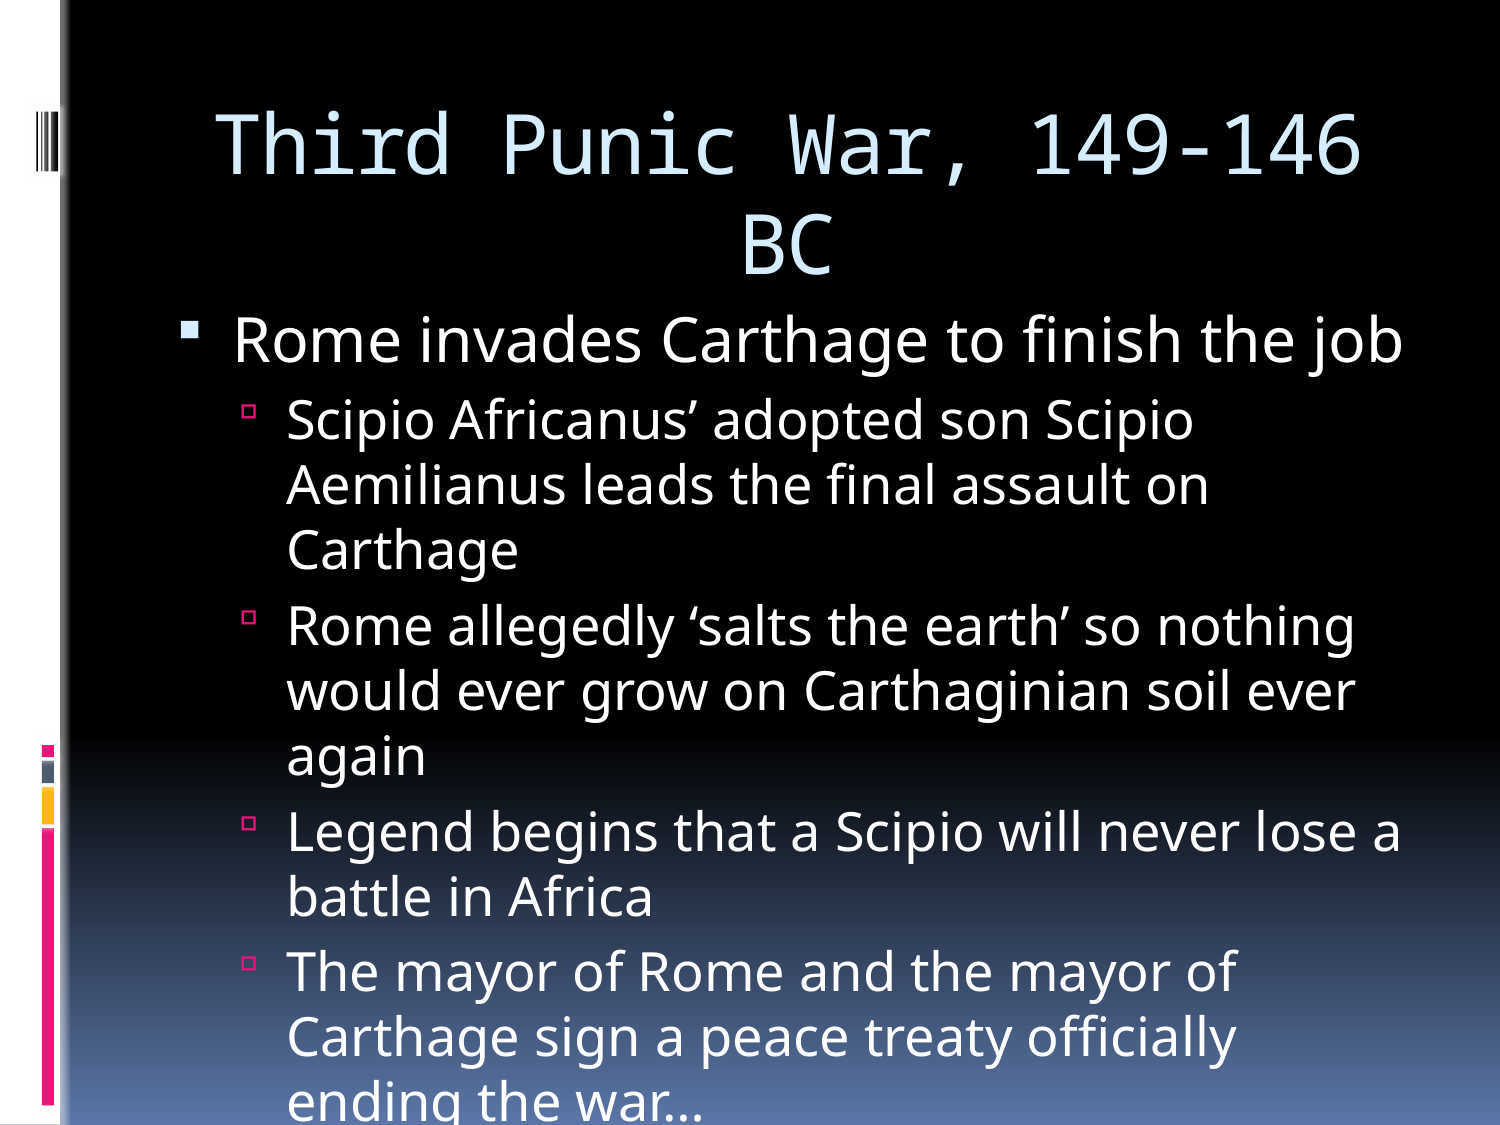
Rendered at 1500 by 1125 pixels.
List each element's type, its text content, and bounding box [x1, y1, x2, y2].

list Rome invades Carthage to finish the job Scipio Africanus’ adopted son Scipio Aemilianus leads the final assault on Carthage Rome allegedly ‘salts the earth’ so nothing would ever grow on Carthaginian soil ever again Legend begins that a Scipio will never lose a battle in Africa The mayor of Rome and the mayor of Carthage sign a peace treaty officially ending the war… …in AD 1985 [150, 292, 1425, 1043]
title Third Punic War, 149-146 BC [150, 83, 1425, 234]
